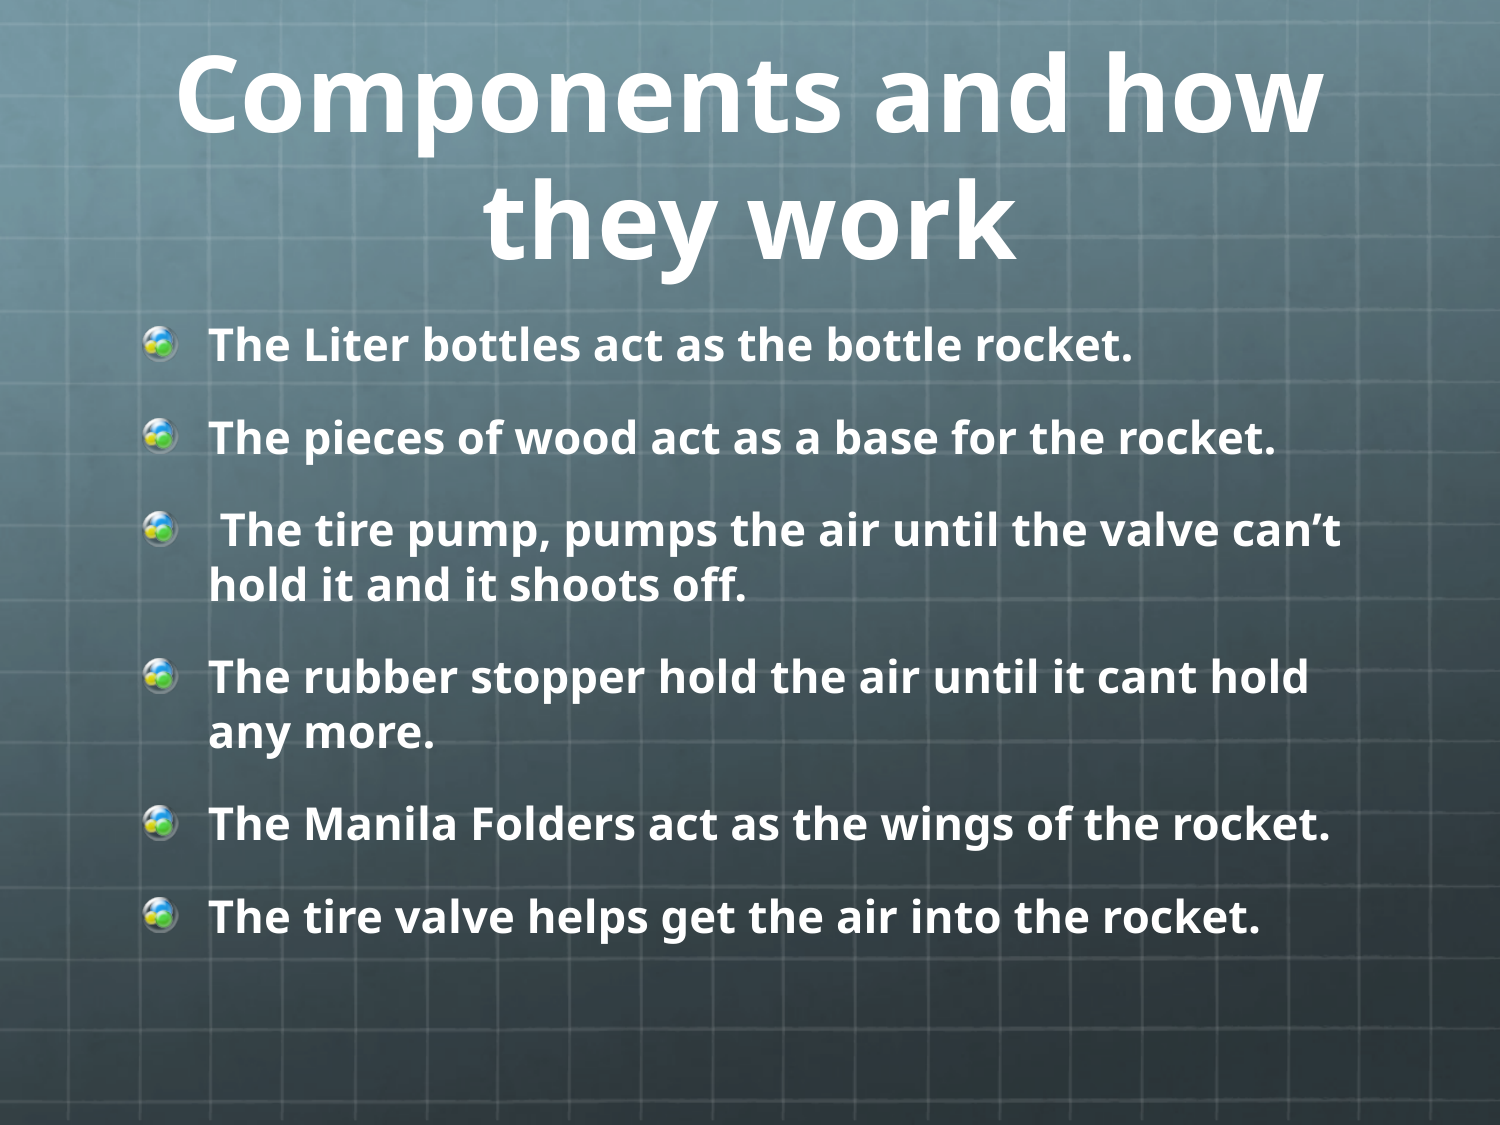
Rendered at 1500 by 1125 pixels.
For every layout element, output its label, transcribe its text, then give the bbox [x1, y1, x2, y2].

title Components and how they work [127, 17, 1372, 289]
picture [0, 0, 1500, 1125]
list The Liter bottles act as the bottle rocket. The pieces of wood act as a base for the rocket. The tire pump, pumps the air until the valve can’t hold it and it shoots off. The rubber stopper hold the air until it cant hold any more. The Manila Folders act as the wings of the rocket. The tire valve helps get the air into the rocket. [127, 308, 1372, 958]
